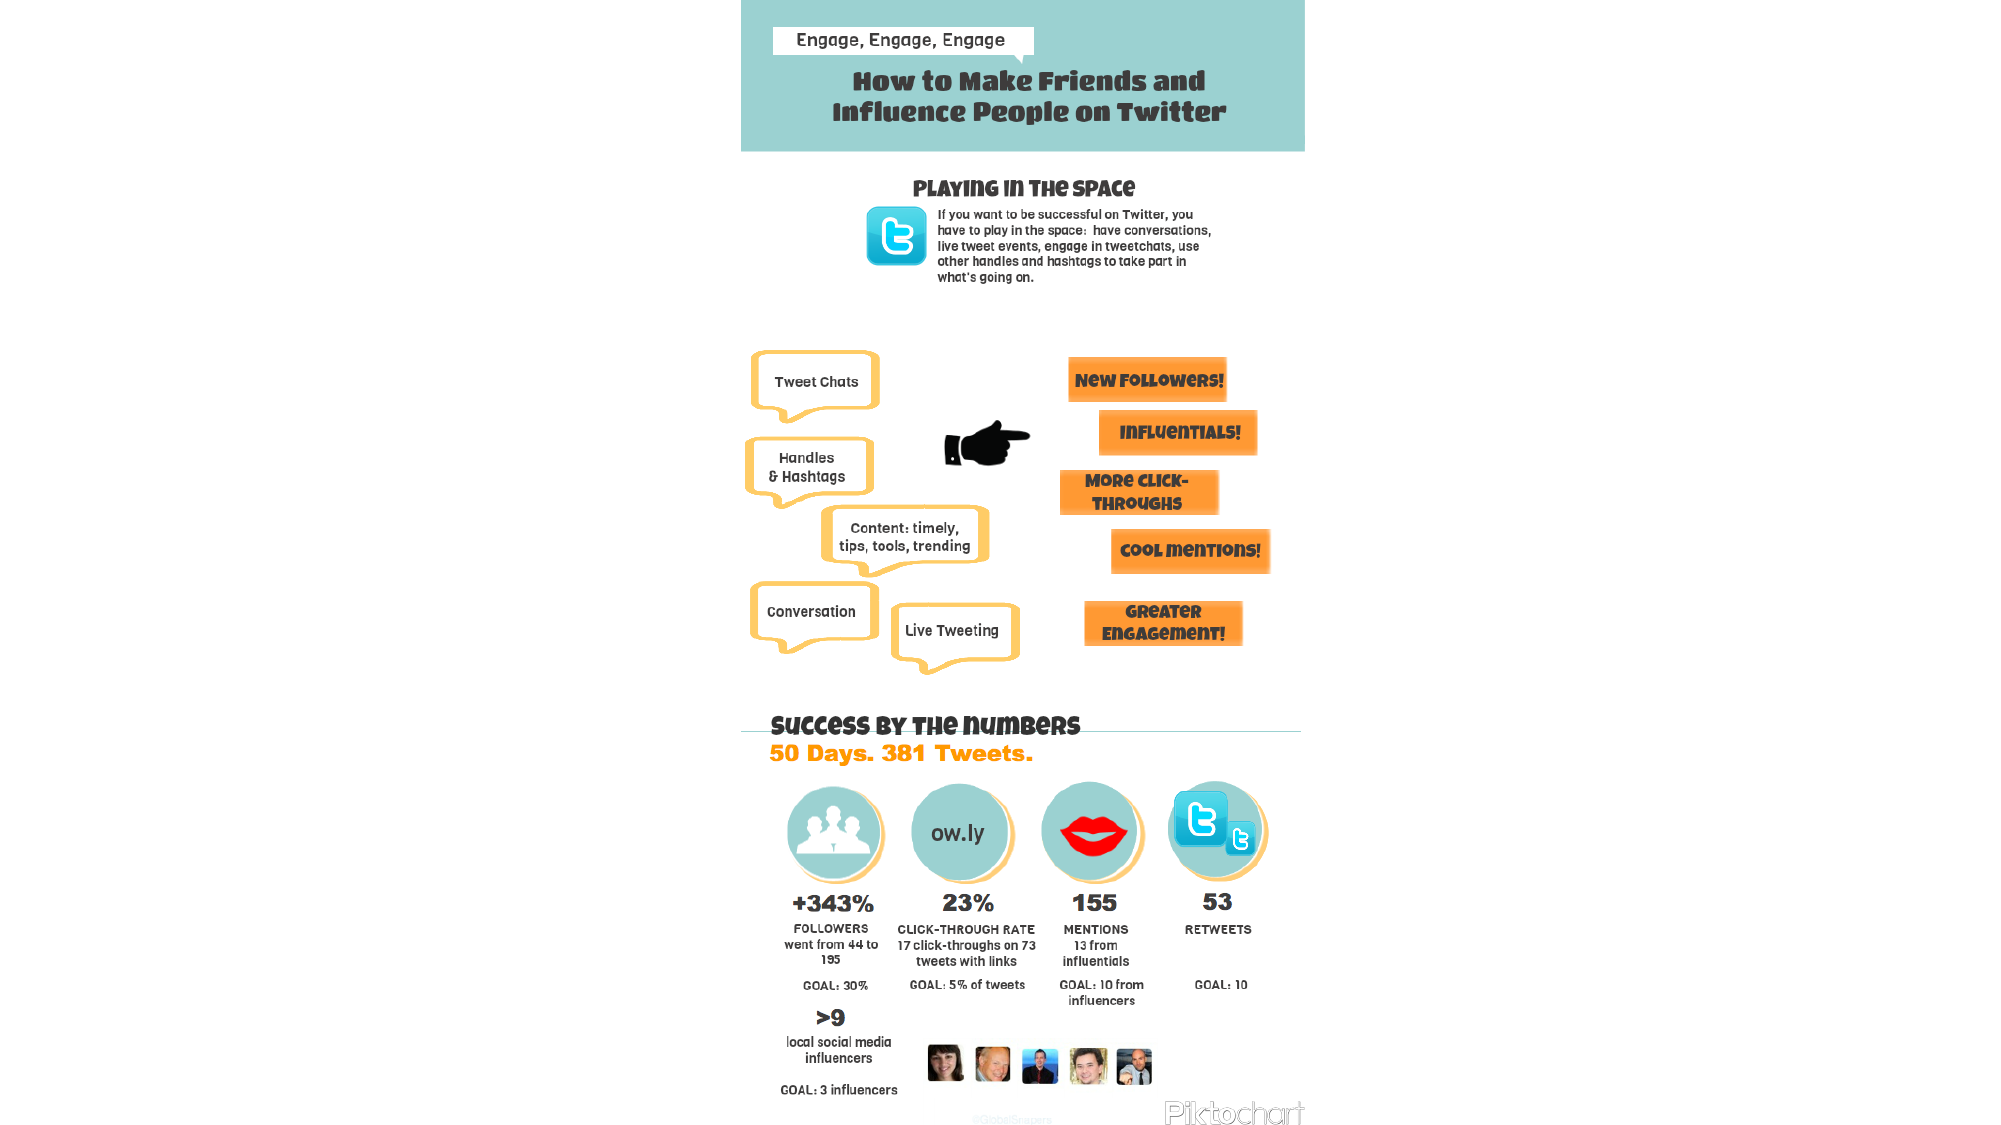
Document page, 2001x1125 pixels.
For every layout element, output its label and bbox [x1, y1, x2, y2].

list [0, 0, 2000, 1125]
